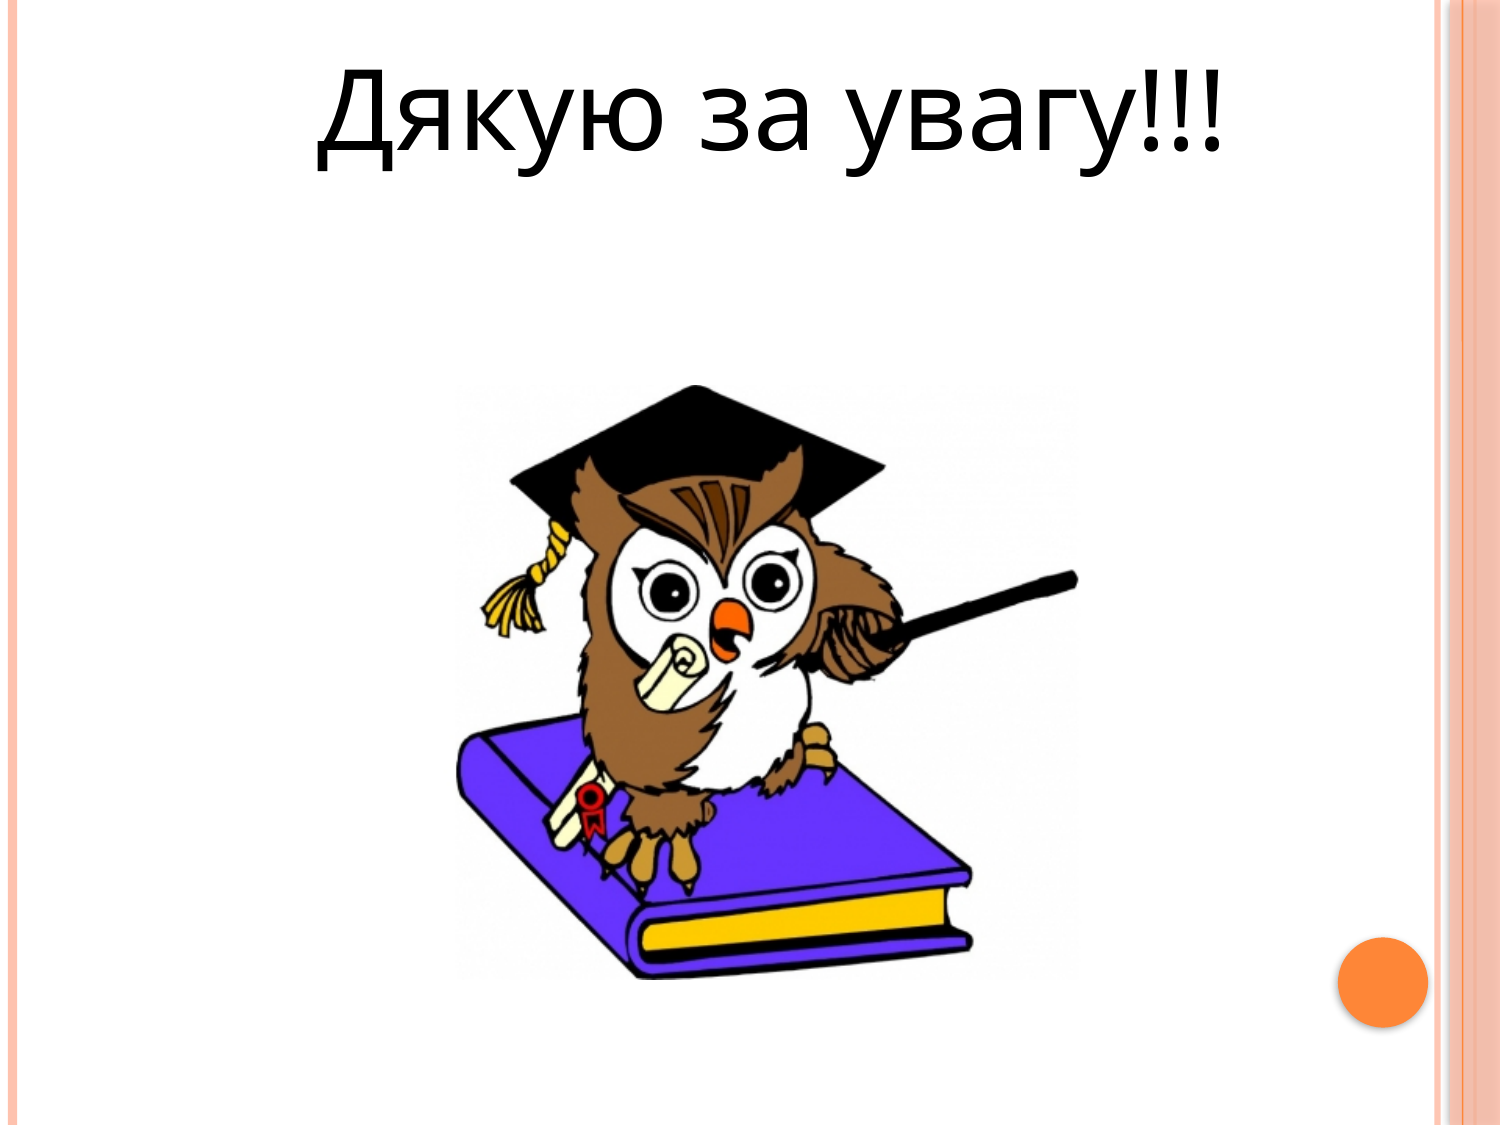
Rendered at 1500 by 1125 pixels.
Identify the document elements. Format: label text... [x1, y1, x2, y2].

text_box Дякую за увагу!!! [302, 30, 1243, 181]
picture [368, 384, 1167, 980]
